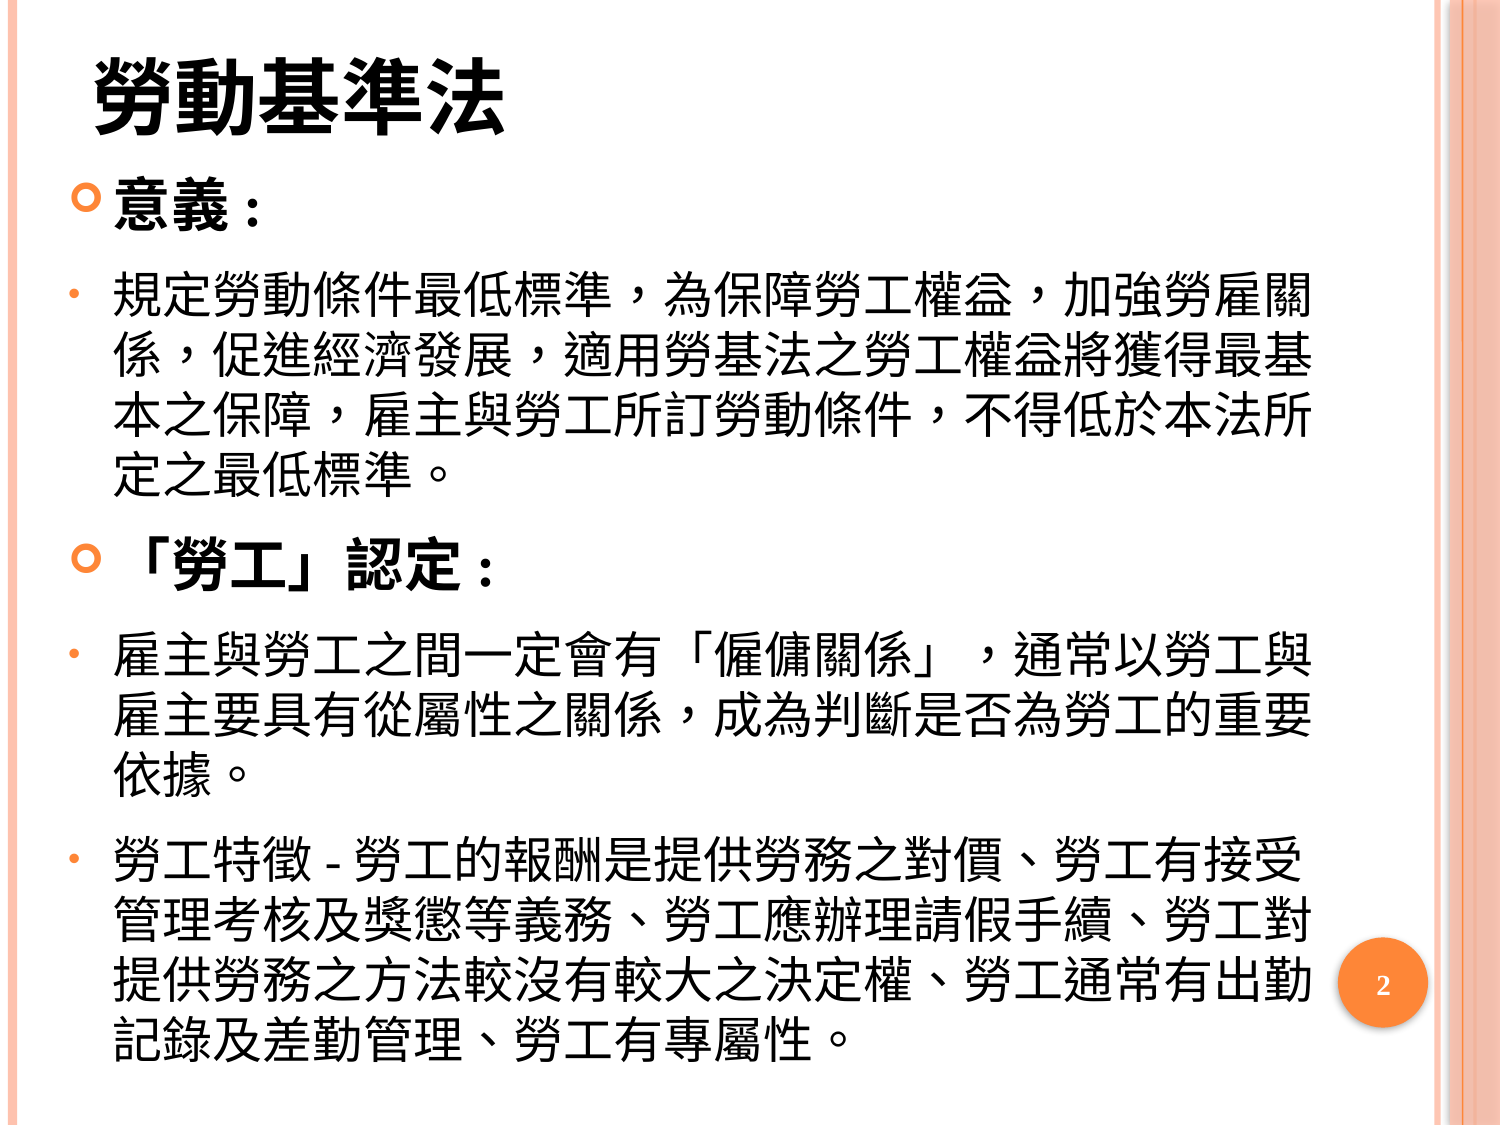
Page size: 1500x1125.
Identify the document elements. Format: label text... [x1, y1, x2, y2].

title 勞動基準法 [76, 19, 1302, 160]
slide_number 2 [1333, 940, 1434, 1026]
list 意義: 規定勞動條件最低標準，為保障勞工權益，加強勞雇關係，促進經濟發展，適用勞基法之勞工權益將獲得最基本之保障，雇主與勞工所訂勞動條件，不得低於本法所定之最低標準。 「勞工」認定: 雇主與勞工之間一定會有「僱傭關係」，通常以勞工與雇主要具有從屬性之關係，成為判斷是否為勞工的重要依據。 勞工特徵-勞工的報酬是提供勞務之對價、勞工有接受管理考核及獎懲等義務、勞工應辦理請假手續、勞工對提供勞務之方法較沒有較大之決定權、勞工通常有出勤記錄及差勤管理、勞工有專屬性。 [52, 160, 1330, 1107]
